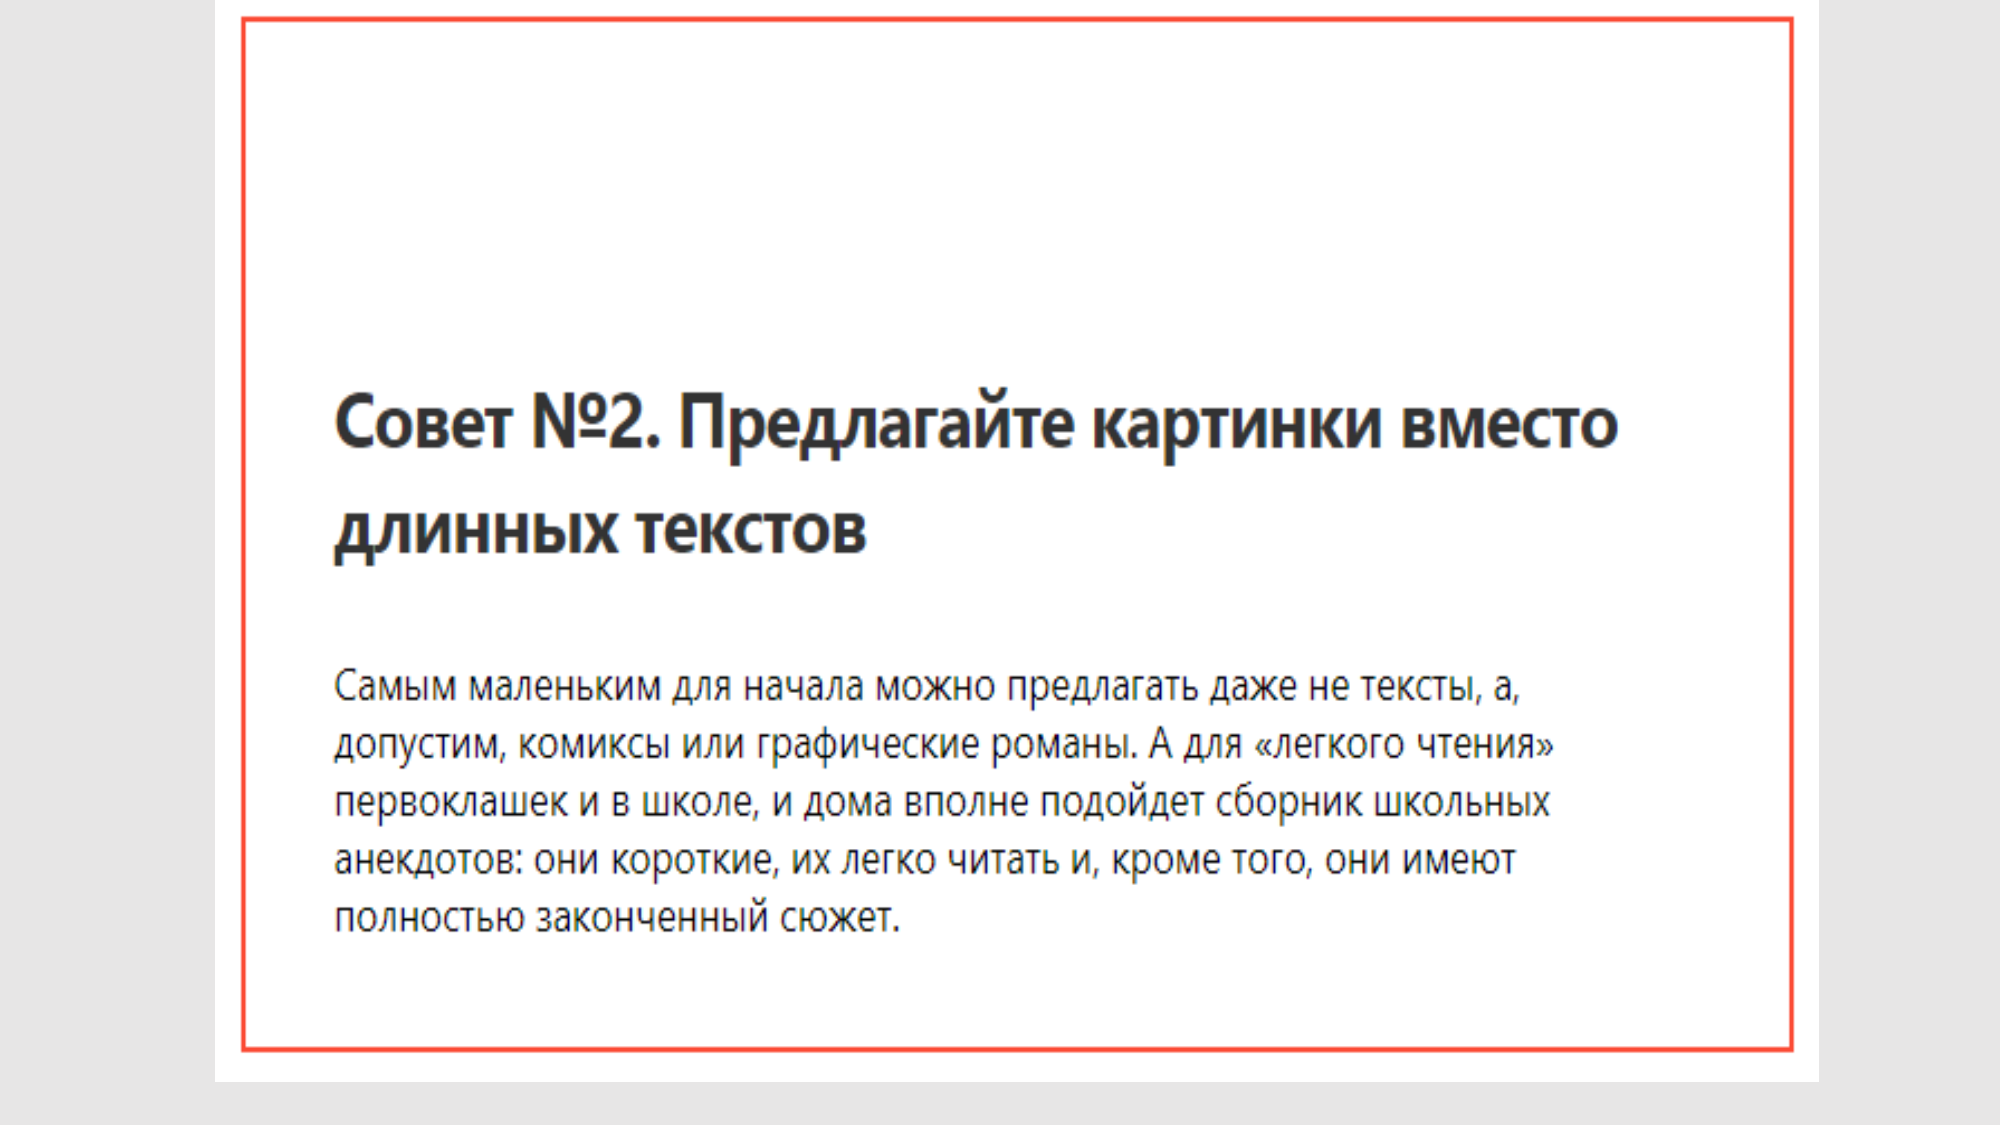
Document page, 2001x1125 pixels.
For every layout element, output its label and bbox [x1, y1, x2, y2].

list [215, 0, 1819, 1082]
